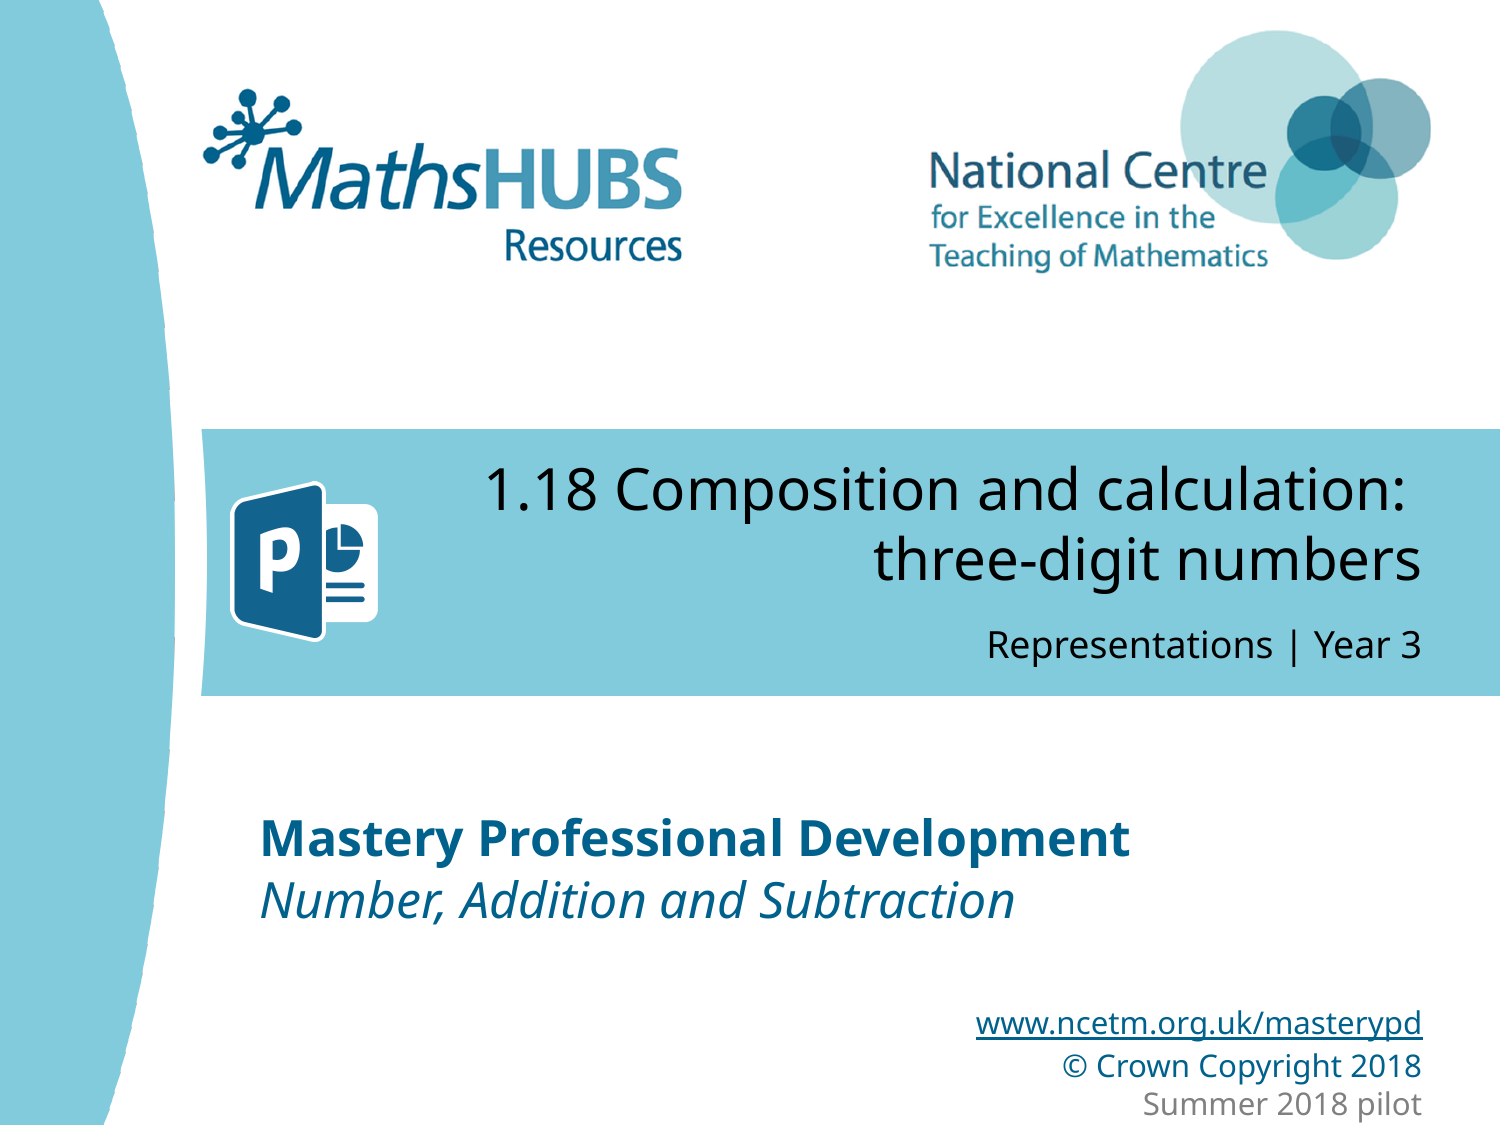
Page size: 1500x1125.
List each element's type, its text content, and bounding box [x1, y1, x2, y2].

picture [200, 85, 688, 274]
list Number, Addition and Subtraction [244, 860, 1161, 945]
picture [0, 0, 175, 1125]
title 1.18 Composition and calculation: three-digit numbers [407, 459, 1438, 585]
subtitle Representations | Year 3 [407, 614, 1438, 673]
picture [178, 429, 1500, 696]
picture [927, 29, 1431, 274]
